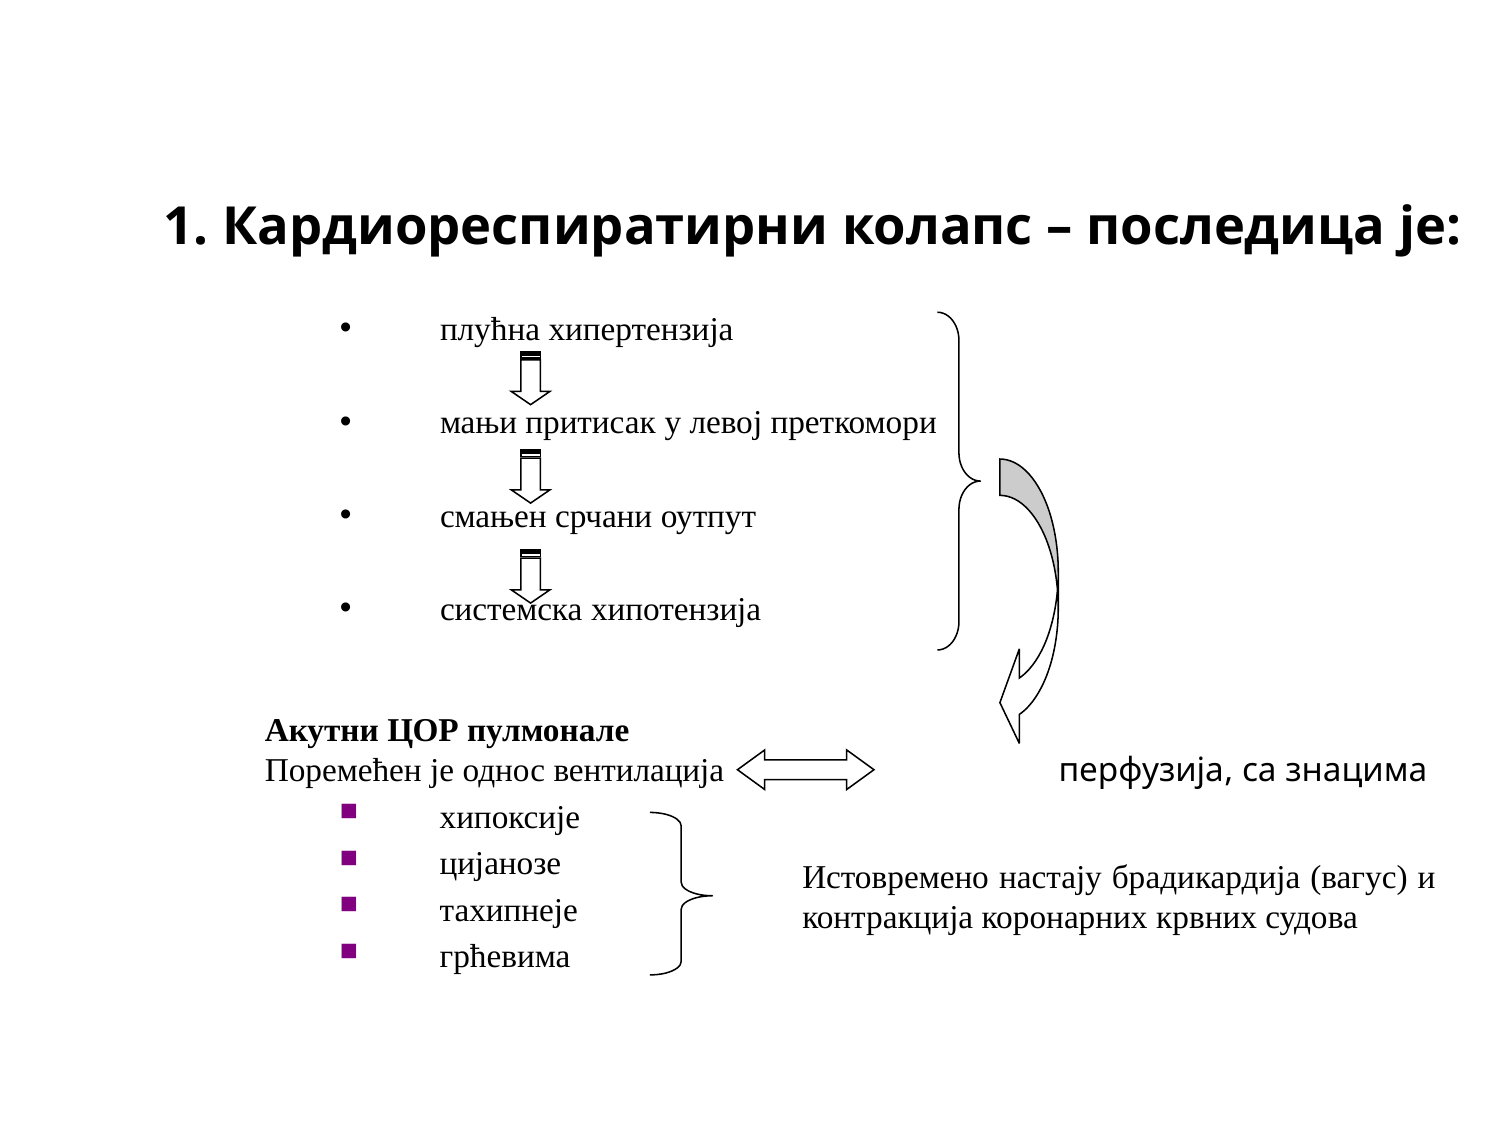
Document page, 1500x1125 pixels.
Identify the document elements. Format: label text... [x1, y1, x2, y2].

text_box [511, 351, 550, 405]
title 1. Кардиореспиратирни колапс – последица је: [142, 181, 1482, 267]
text_box [937, 312, 981, 650]
text_box хипоксије цијанозе тахипнеје грћевима [324, 787, 1450, 1000]
text_box [511, 458, 550, 504]
text_box [520, 453, 541, 457]
text_box Акутни ЦОР пулмонале Поремећен је однос вентилација перфузија, са знацима [99, 700, 1500, 796]
text_box [649, 812, 713, 975]
text_box [520, 553, 541, 557]
text_box [511, 558, 550, 604]
text_box [999, 459, 1059, 744]
text_box [737, 749, 874, 787]
list плућна хипертензија мањи притисак у левој преткомори смањен срчани оутпут системска хипотензија [324, 299, 1450, 663]
